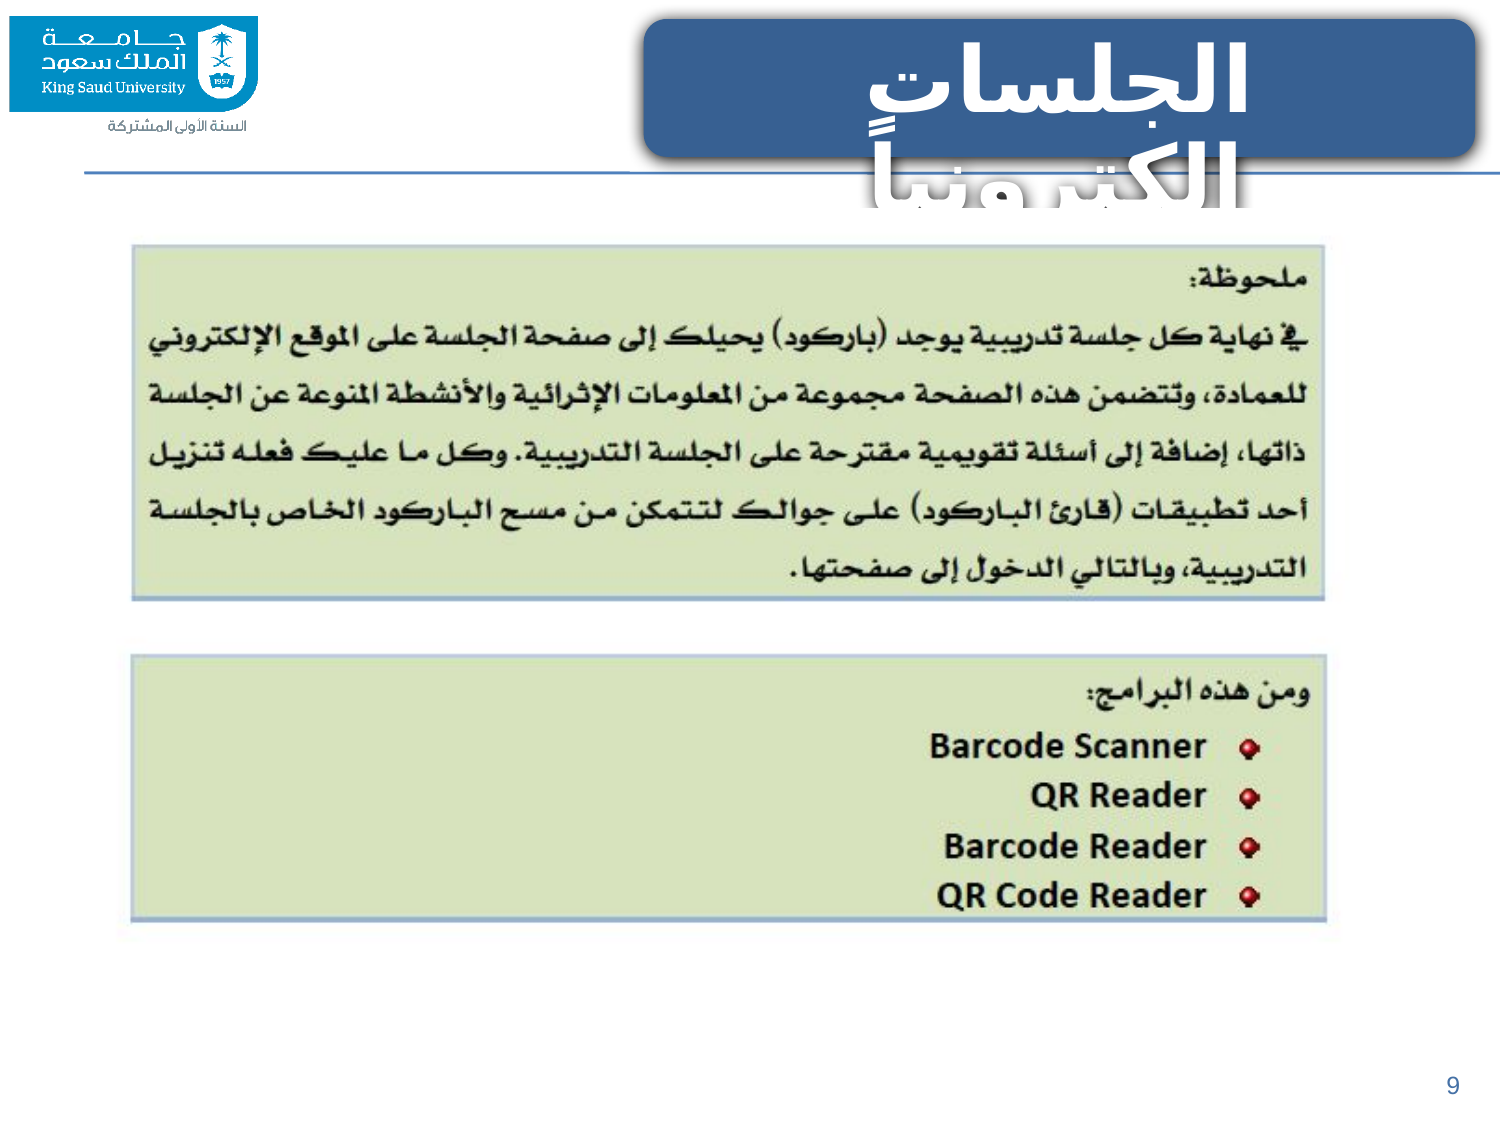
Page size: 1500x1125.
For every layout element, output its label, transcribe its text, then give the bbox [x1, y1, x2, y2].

slide_number 9 [1350, 1062, 1475, 1103]
picture [41, 207, 1424, 977]
text_box الجلسات إلكترونياً [642, 18, 1476, 158]
picture [0, 0, 275, 150]
